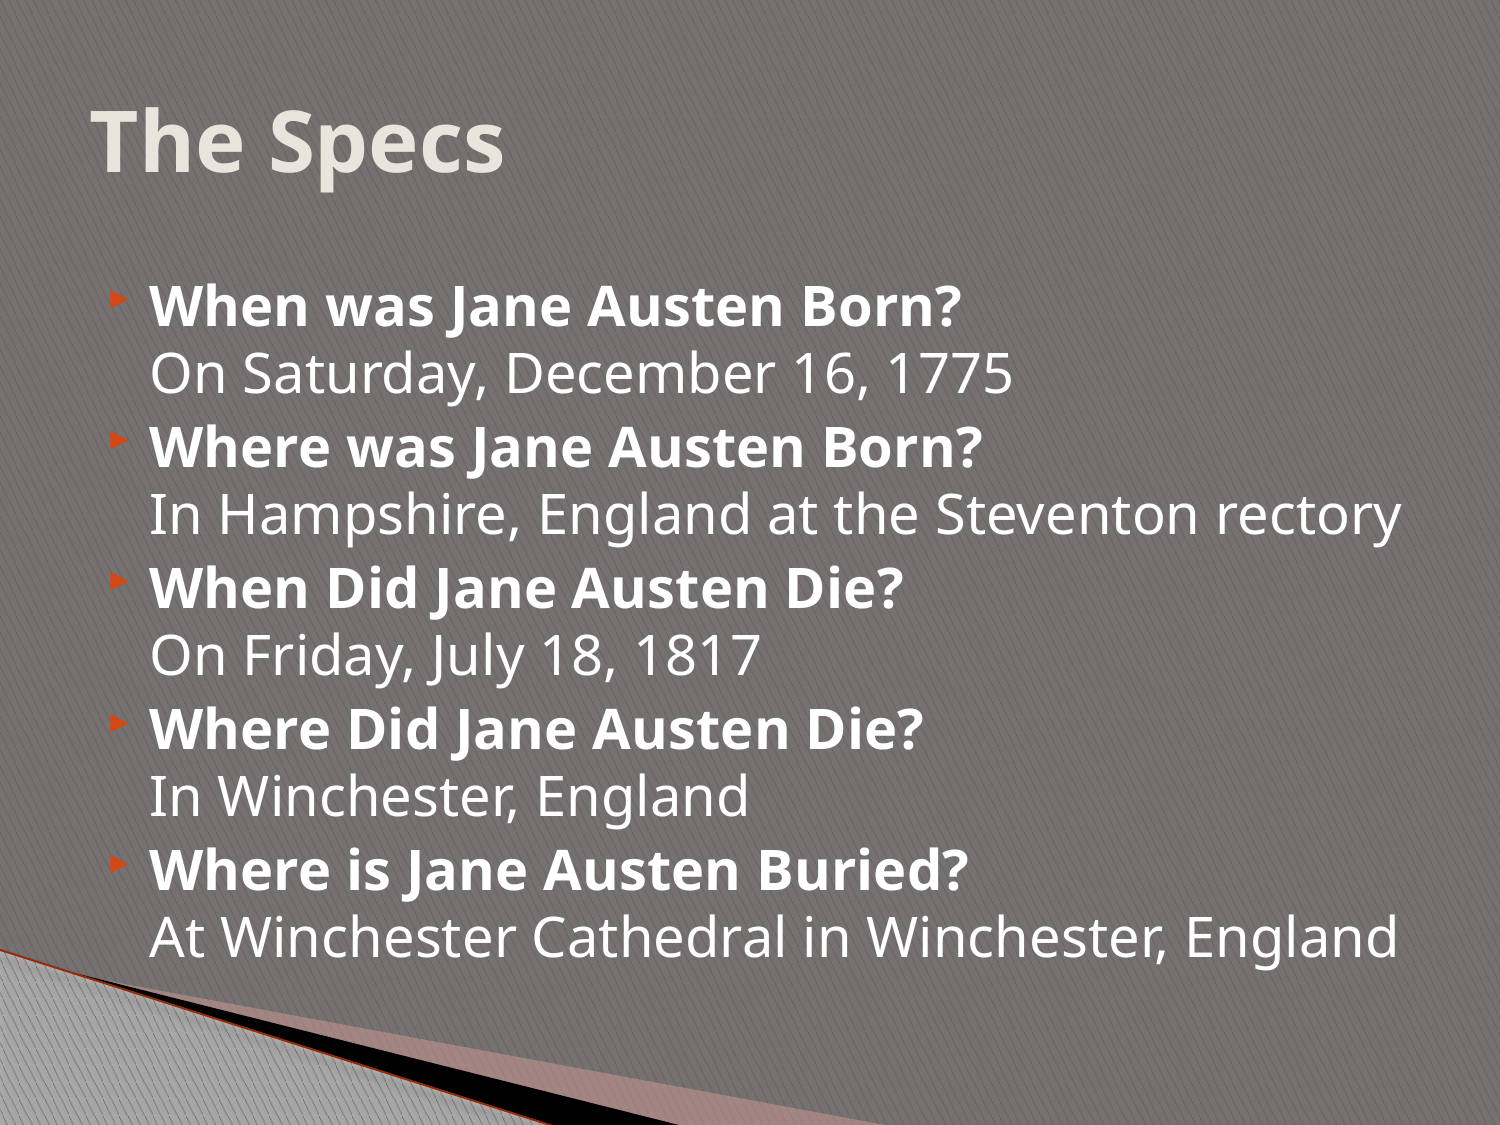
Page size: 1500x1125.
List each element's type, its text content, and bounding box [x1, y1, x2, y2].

list When was Jane Austen Born? On Saturday, December 16, 1775 Where was Jane Austen Born? In Hampshire, England at the Steventon rectory When Did Jane Austen Die? On Friday, July 18, 1817 Where Did Jane Austen Die? In Winchester, England Where is Jane Austen Buried? At Winchester Cathedral in Winchester, England [75, 262, 1425, 1020]
title The Specs [75, 45, 1425, 233]
